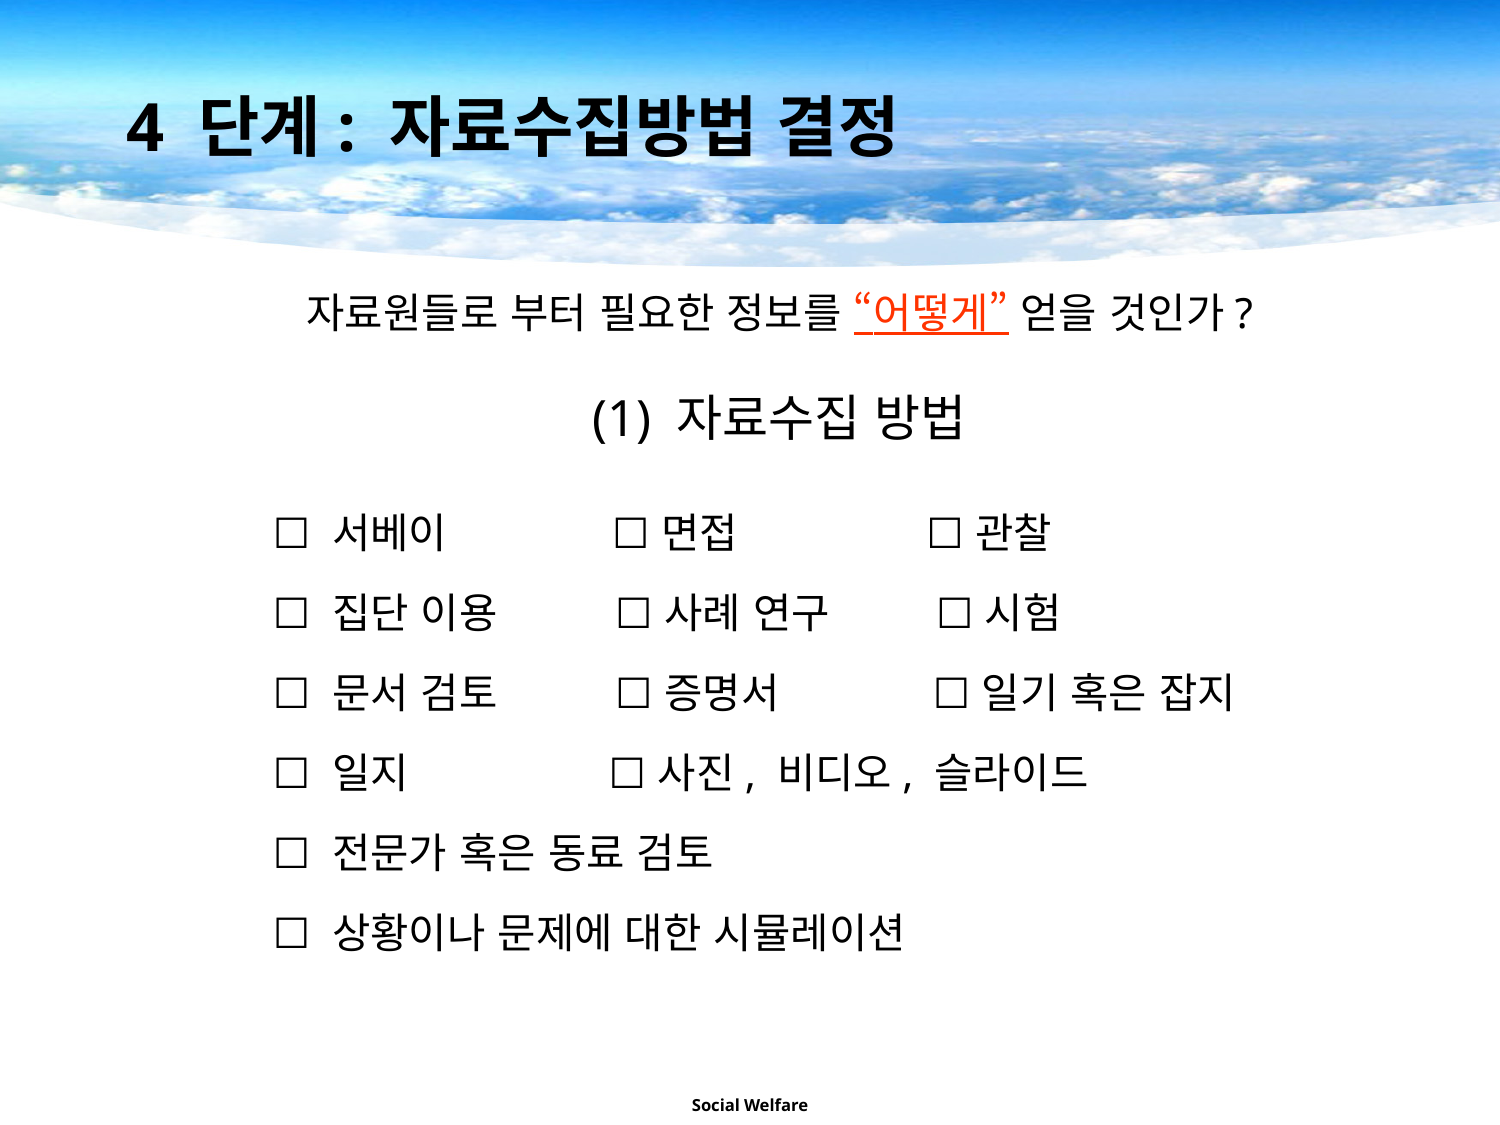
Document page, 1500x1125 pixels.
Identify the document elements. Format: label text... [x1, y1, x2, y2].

text_box 자료원들로 부터 필요한 정보를 “어떻게” 얻을 것인가? (1) 자료수집 방법 ☐ 서베이 ☐ 면접 ☐ 관찰 ☐ 집단 이용 ☐ 사례 연구 ☐ 시험 ☐ 문서 검토 ☐ 증명서 ☐ 일기 혹은 잡지 ☐ 일지 ☐ 사진, 비디오, 슬라이드 ☐ 전문가 혹은 동료 검토 ☐ 상황이나 문제에 대한 시뮬레이션 [183, 279, 1376, 964]
picture [0, 0, 1500, 1061]
text_box 4 단계: 자료수집방법 결정 [112, 77, 1217, 173]
